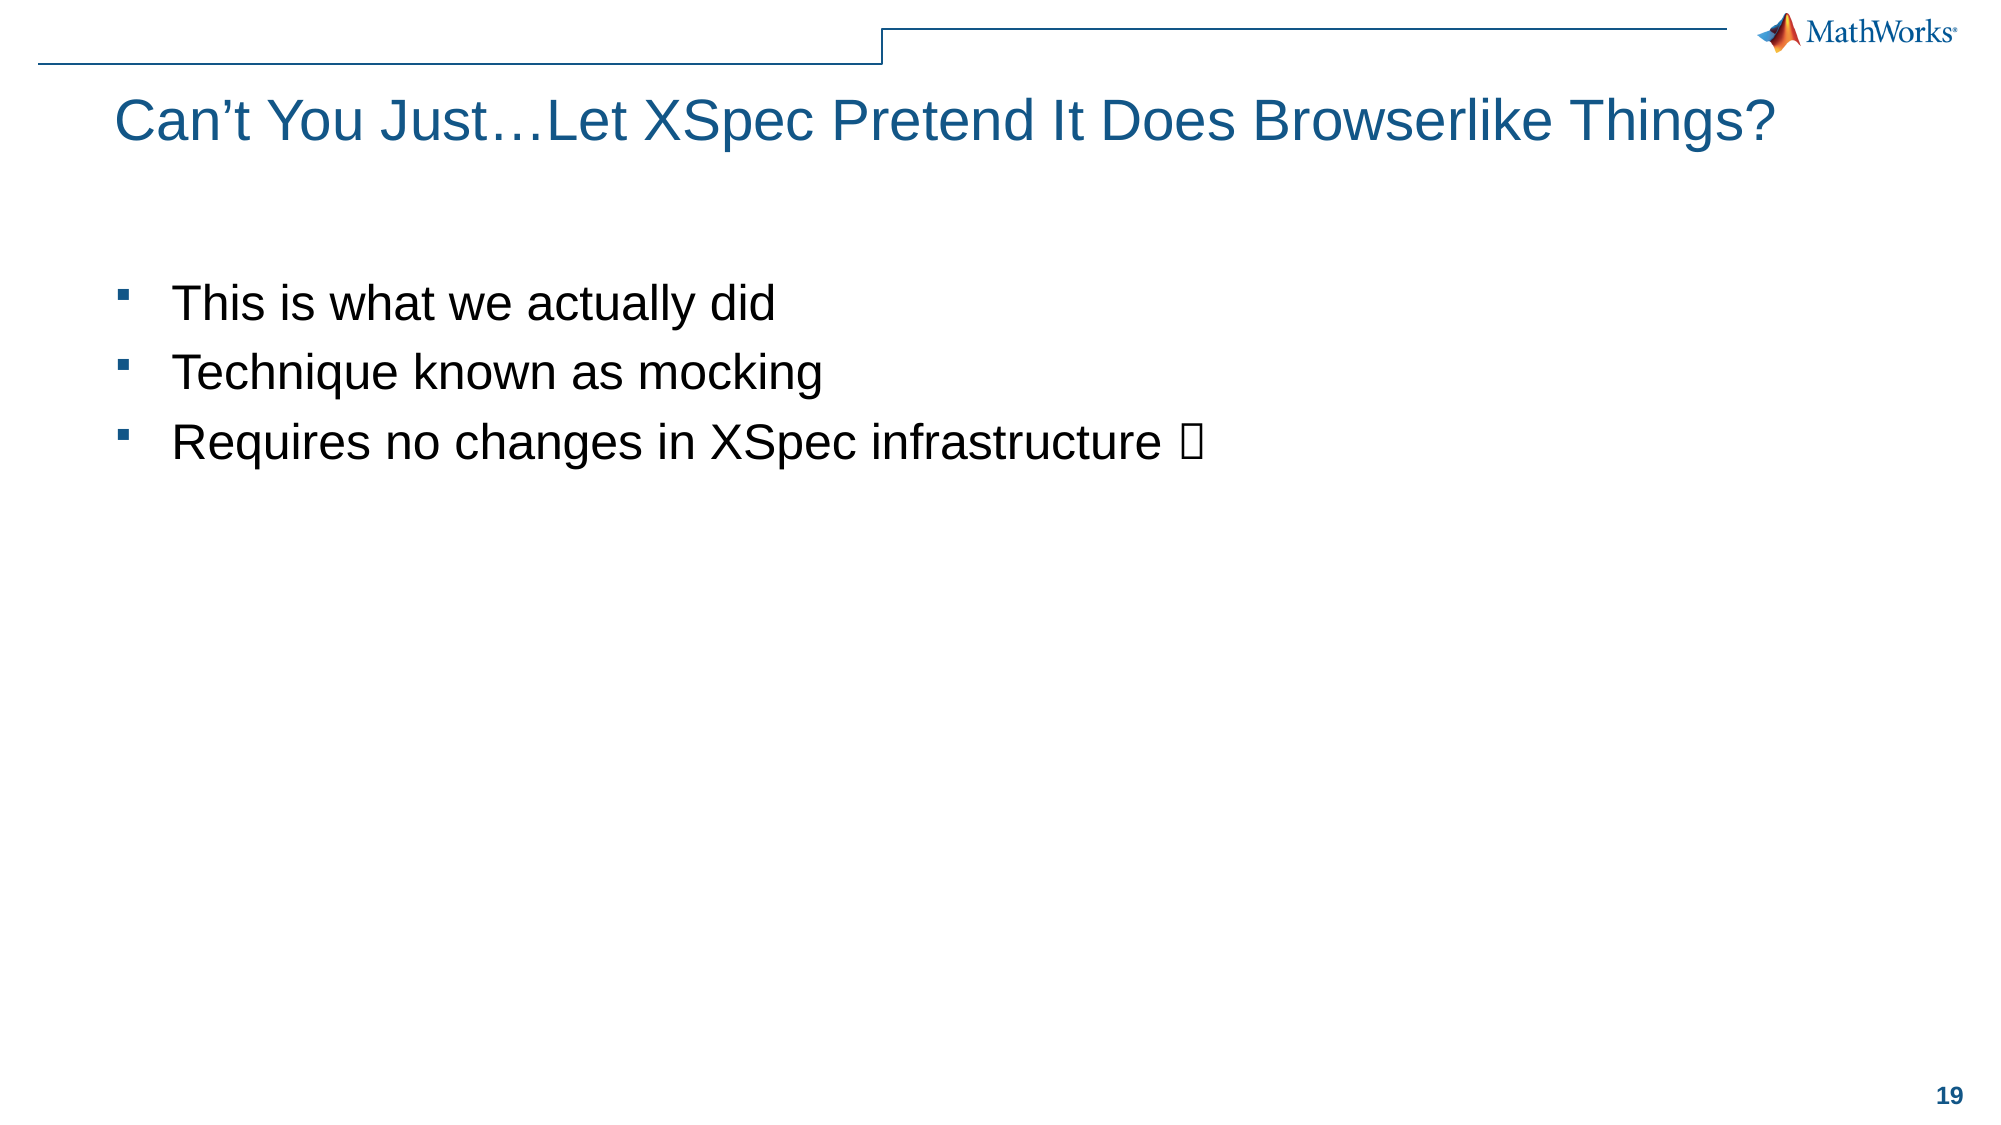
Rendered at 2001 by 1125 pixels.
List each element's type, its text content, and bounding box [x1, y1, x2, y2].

picture [1751, 3, 1970, 63]
list This is what we actually did Technique known as mocking Requires no changes in XSpec infrastructure  [99, 262, 1825, 1025]
title Can’t You Just…Let XSpec Pretend It Does Browserlike Things? [99, 75, 1867, 238]
